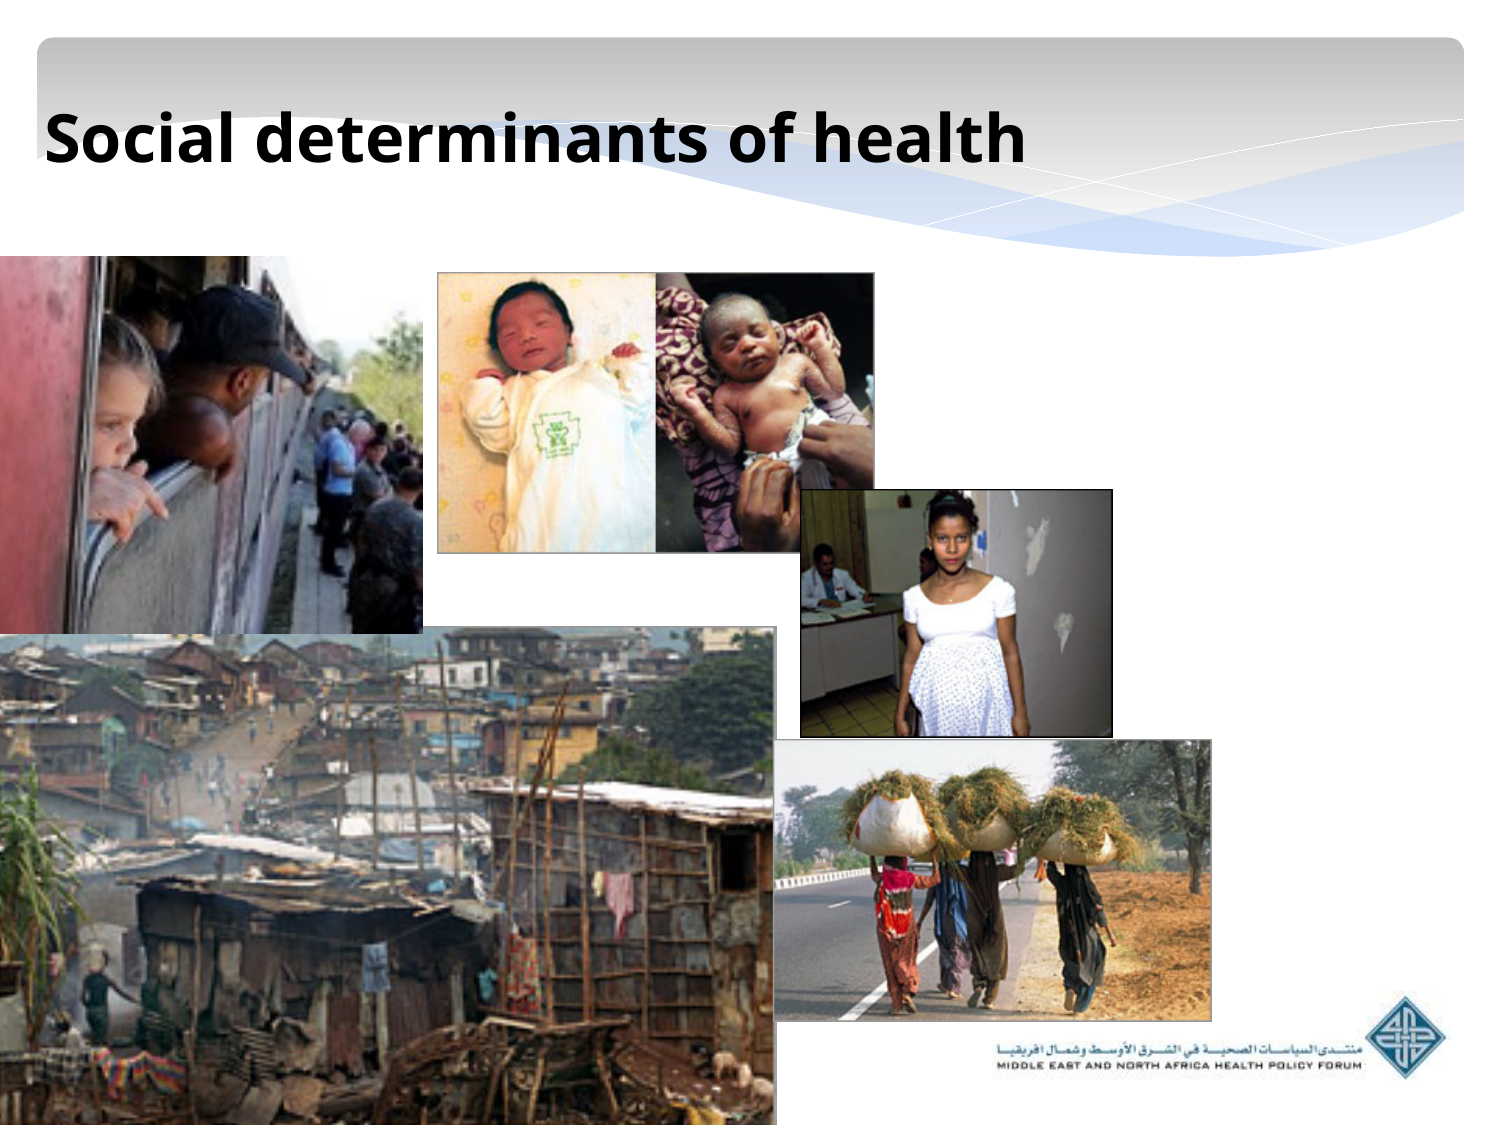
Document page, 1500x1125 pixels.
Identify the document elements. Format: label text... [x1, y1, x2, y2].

picture [0, 256, 1452, 1125]
text_box Social determinants of health [29, 88, 1128, 184]
picture [437, 272, 1113, 738]
